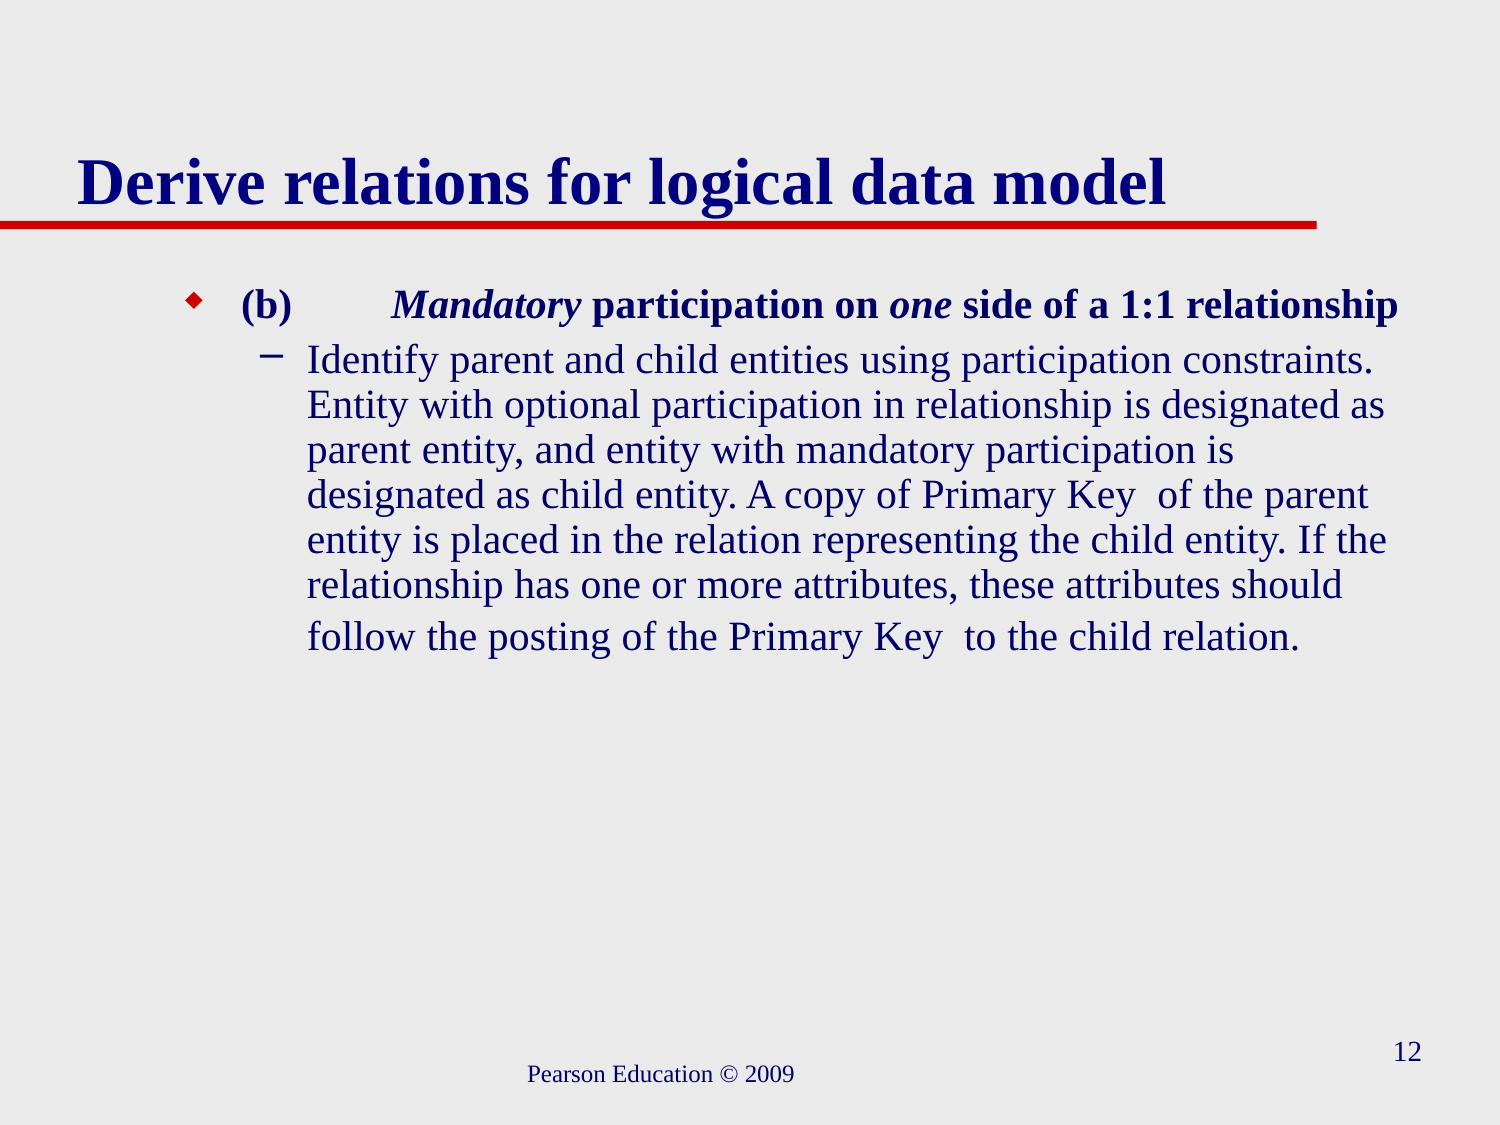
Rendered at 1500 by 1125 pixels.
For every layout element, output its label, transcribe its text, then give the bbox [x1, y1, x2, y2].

slide_number 12 [1124, 1012, 1438, 1088]
text_box Pearson Education © 2009 [512, 1050, 1038, 1095]
title Derive relations for logical data model [62, 43, 1338, 226]
list (b) Mandatory participation on one side of a 1:1 relationship Identify parent and child entities using participation constraints. Entity with optional participation in relationship is designated as parent entity, and entity with mandatory participation is designated as child entity. A copy of Primary Key of the parent entity is placed in the relation representing the child entity. If the relationship has one or more attributes, these attributes should follow the posting of the Primary Key to the child relation. [169, 274, 1438, 951]
